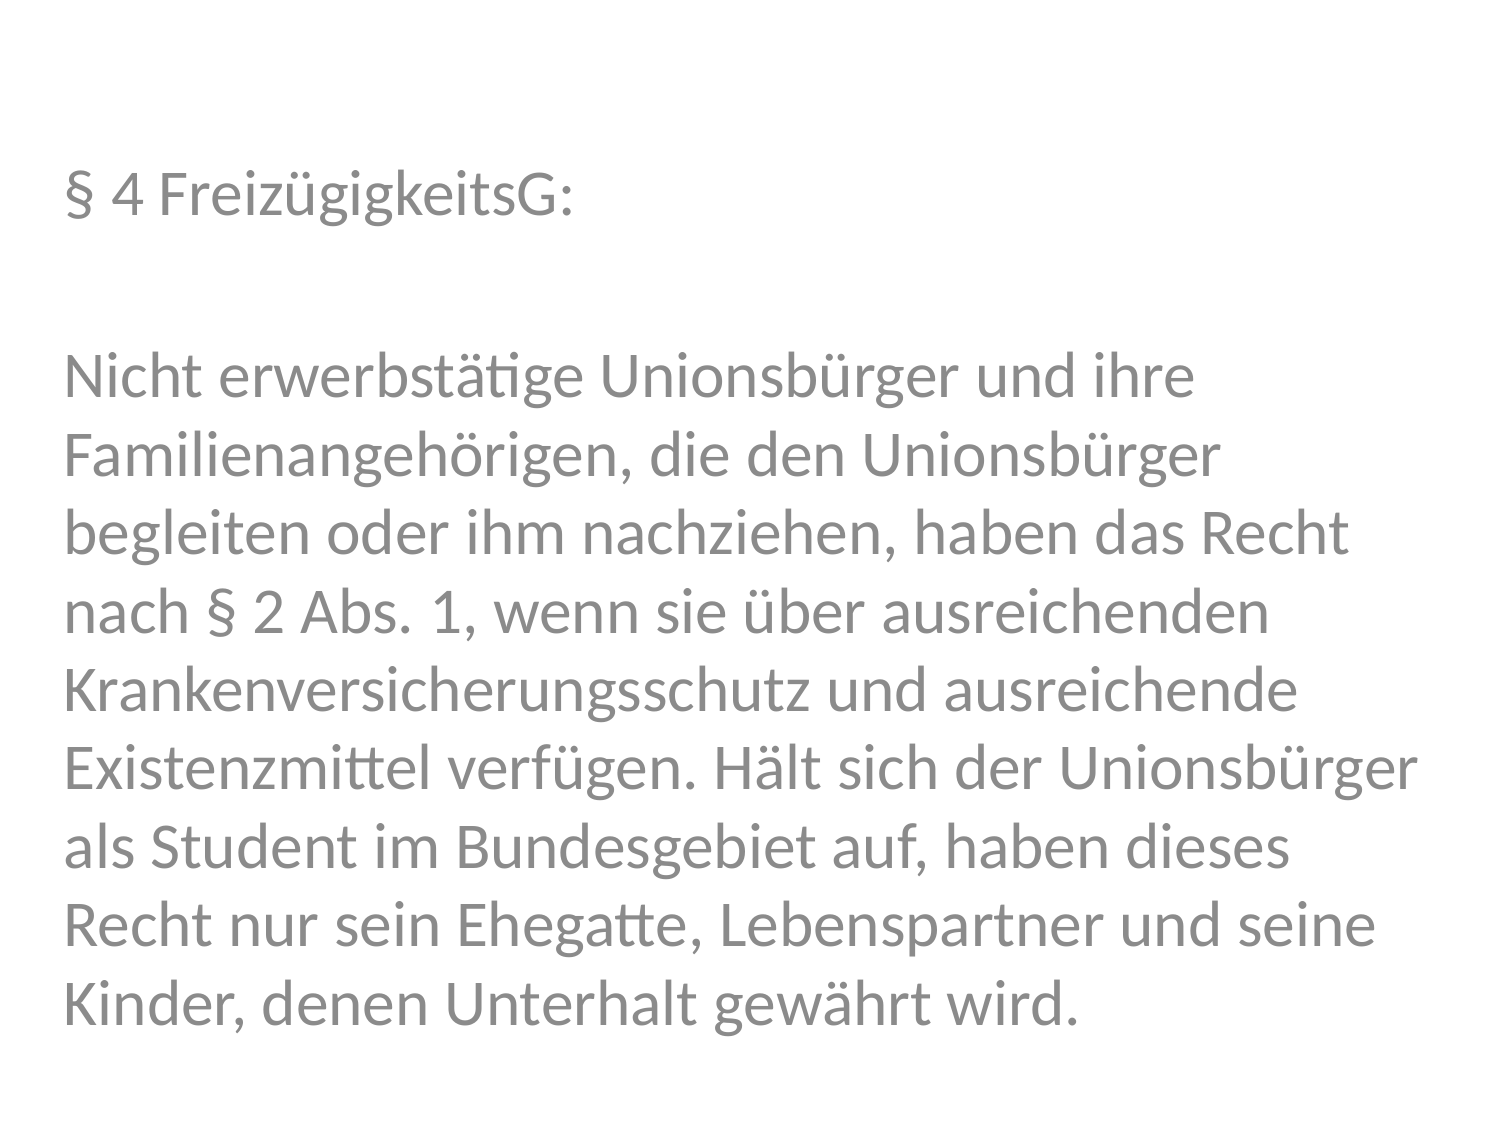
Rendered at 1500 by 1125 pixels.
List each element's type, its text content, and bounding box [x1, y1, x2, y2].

subtitle § 4 FreizügigkeitsG: Nicht erwerbstätige Unionsbürger und ihre Familienangehörigen, die den Unionsbürger begleiten oder ihm nachziehen, haben das Recht nach § 2 Abs. 1, wenn sie über ausreichenden Krankenversicherungsschutz und ausreichende Existenzmittel verfügen. Hält sich der Unionsbürger als Student im Bundesgebiet auf, haben dieses Recht nur sein Ehegatte, Lebenspartner und seine Kinder, denen Unterhalt gewährt wird. [48, 50, 1446, 1063]
